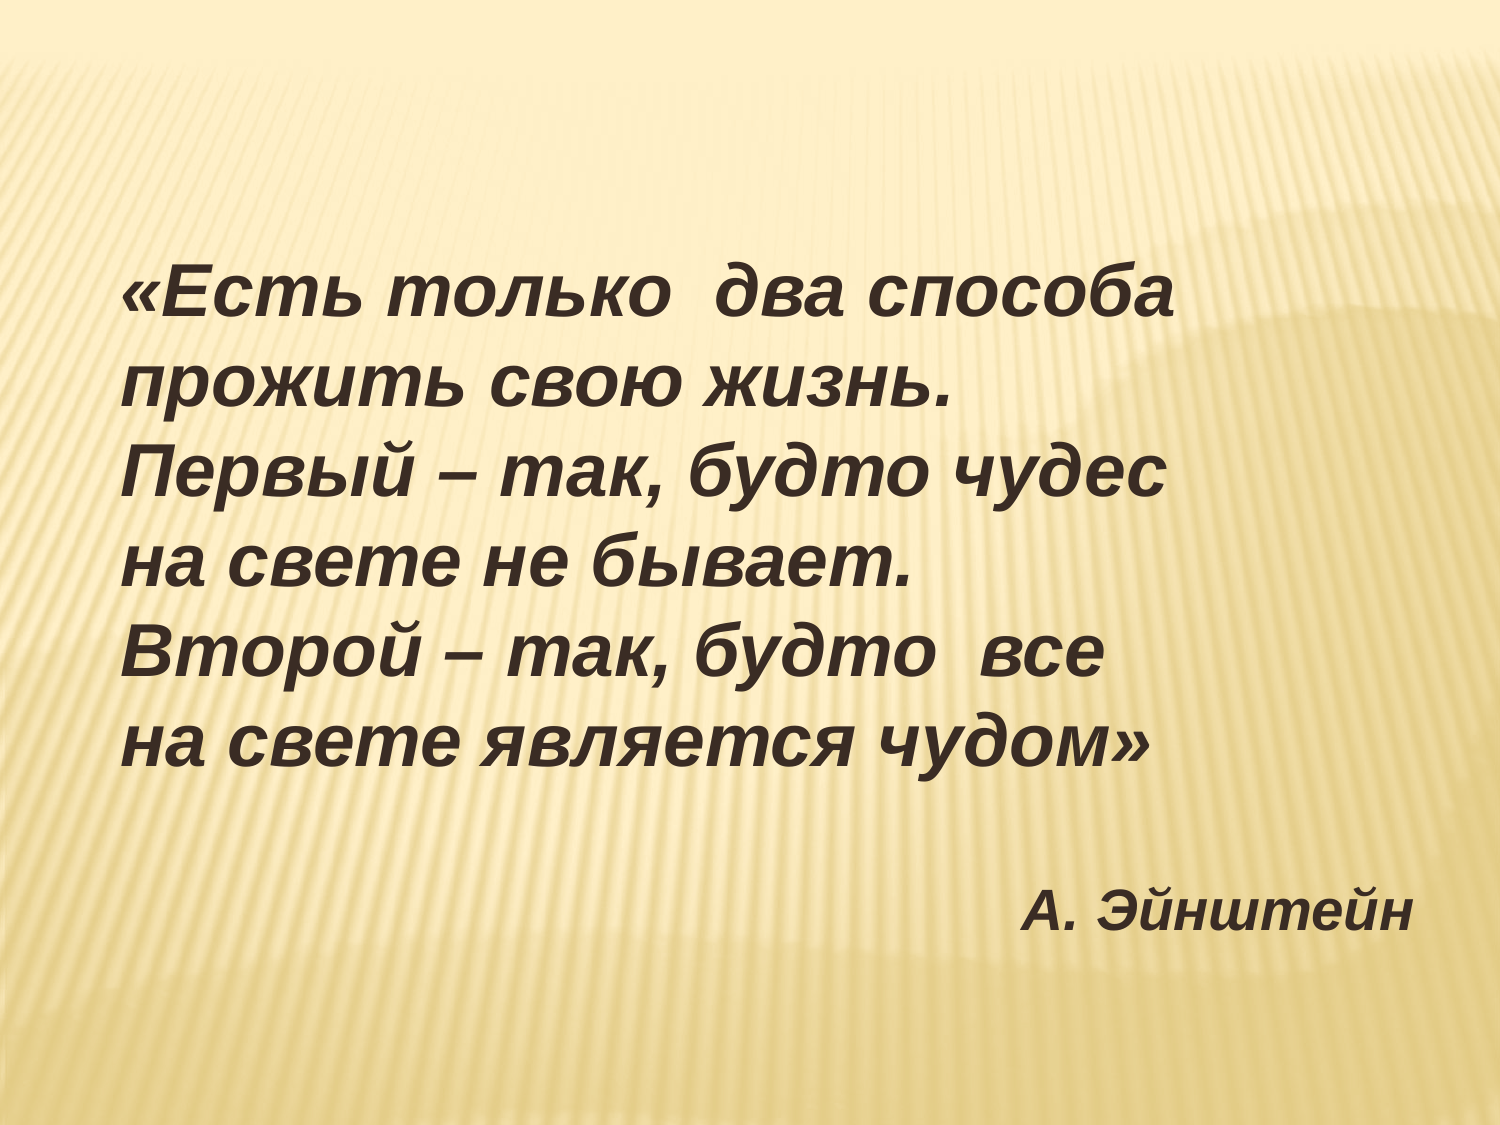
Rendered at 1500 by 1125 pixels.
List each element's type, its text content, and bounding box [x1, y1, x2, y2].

text_box «Есть только два способа прожить свою жизнь. Первый – так, будто чудес на свете не бывает. Второй – так, будто все на свете является чудом» А. Эйнштейн [105, 234, 1430, 950]
